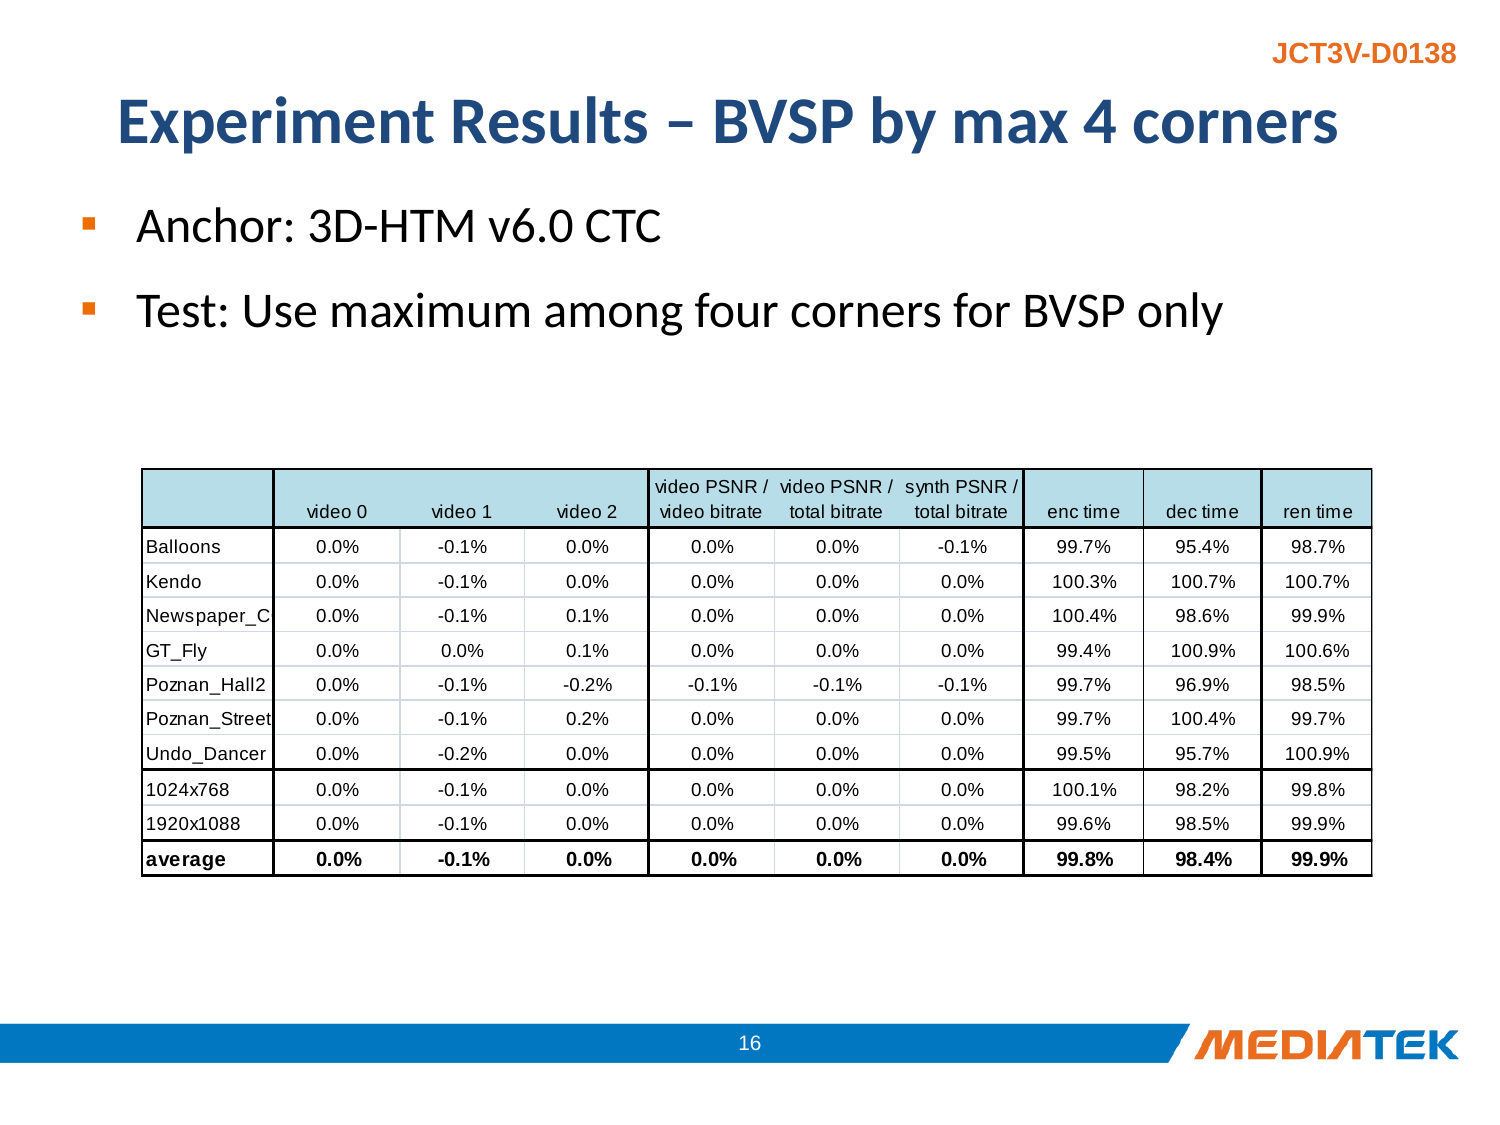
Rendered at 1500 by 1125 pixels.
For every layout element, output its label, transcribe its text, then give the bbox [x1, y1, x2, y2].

picture [140, 467, 1375, 878]
picture [789, 1023, 1459, 1063]
list Anchor: 3D-HTM v6.0 CTC Test: Use maximum among four corners for BVSP only [64, 184, 1387, 935]
slide_number 15 [711, 1022, 789, 1090]
title Experiment Results – BVSP by max 4 corners [101, 62, 1425, 172]
picture [0, 1023, 711, 1063]
